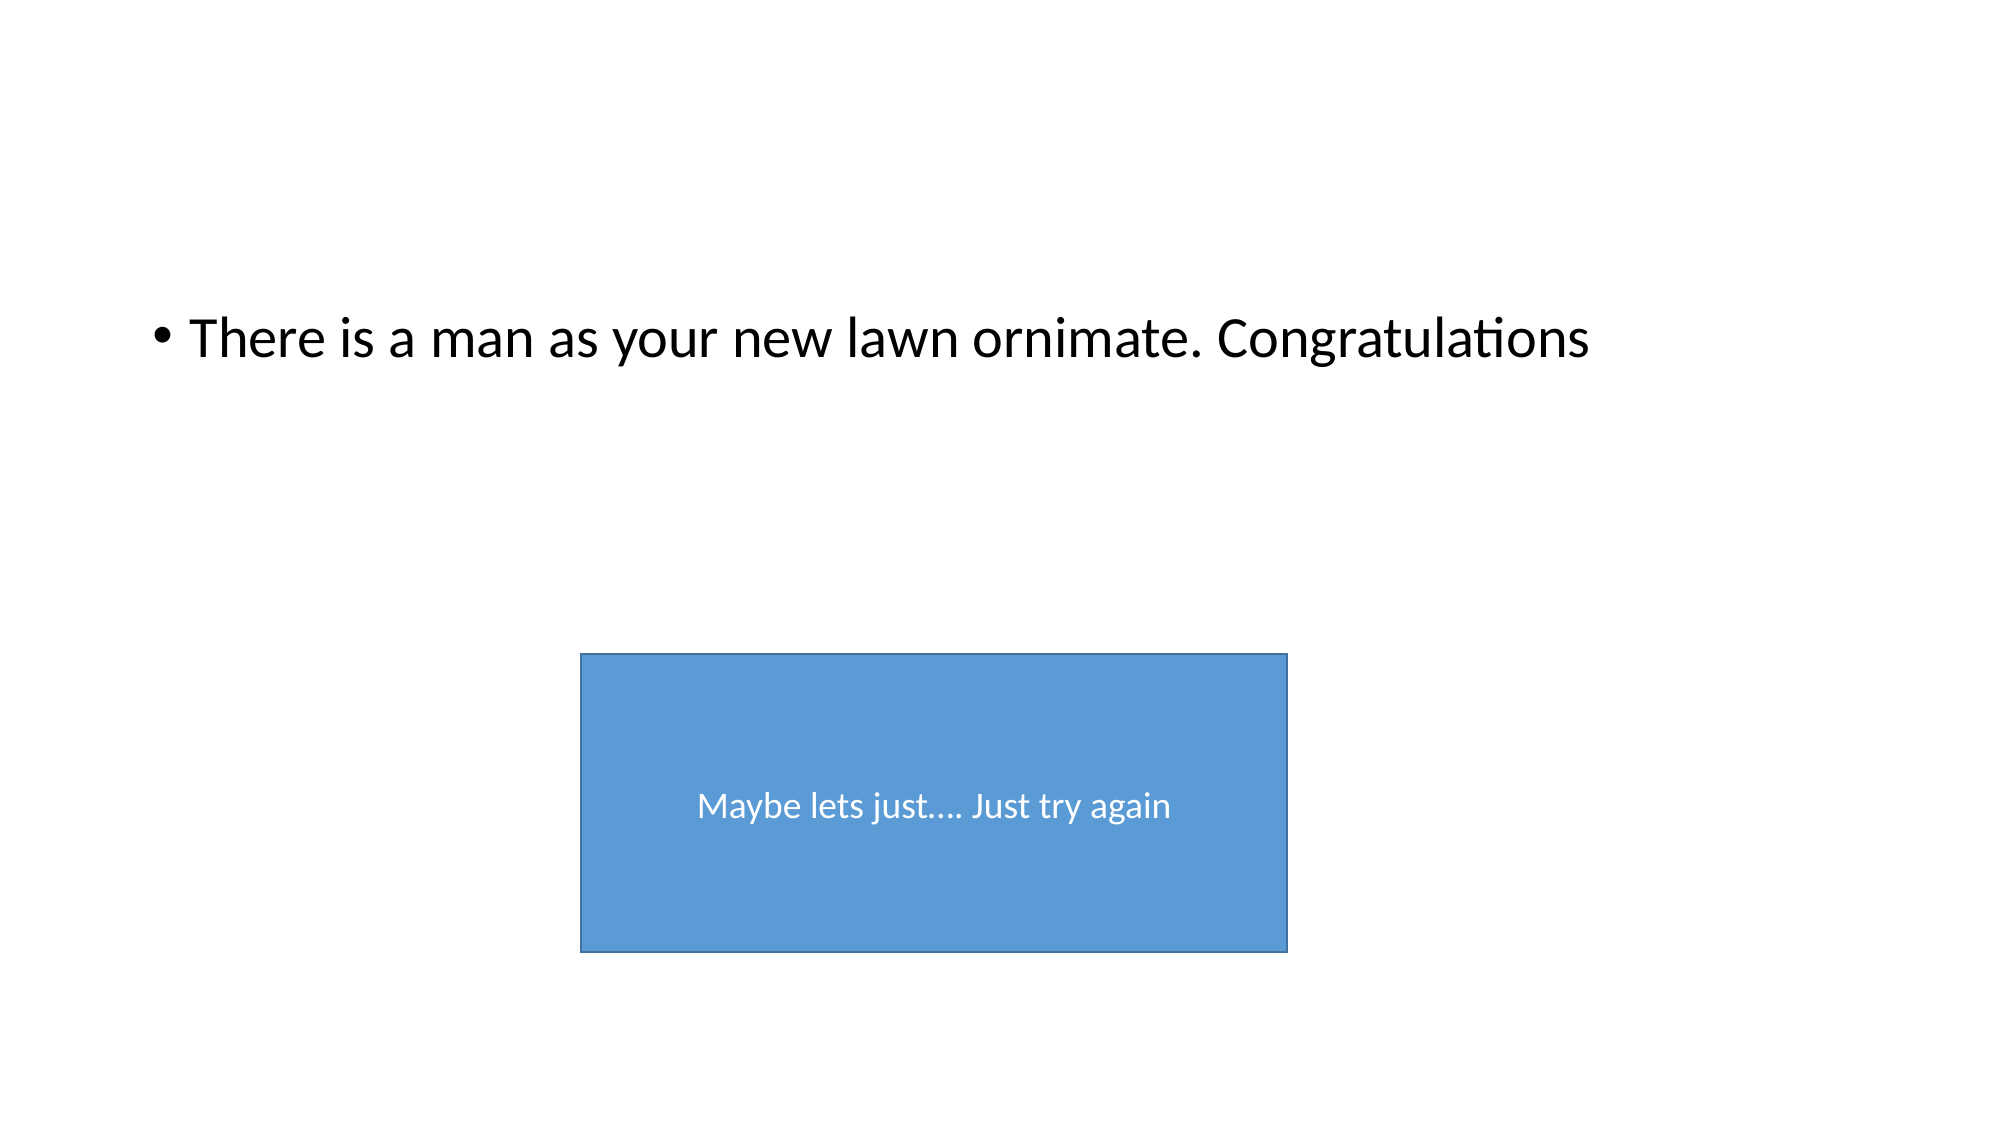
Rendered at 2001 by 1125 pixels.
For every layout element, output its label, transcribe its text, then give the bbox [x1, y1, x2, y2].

list There is a man as your new lawn ornimate. Congratulations [137, 299, 1863, 1014]
text_box Maybe lets just…. Just try again [580, 653, 1288, 953]
